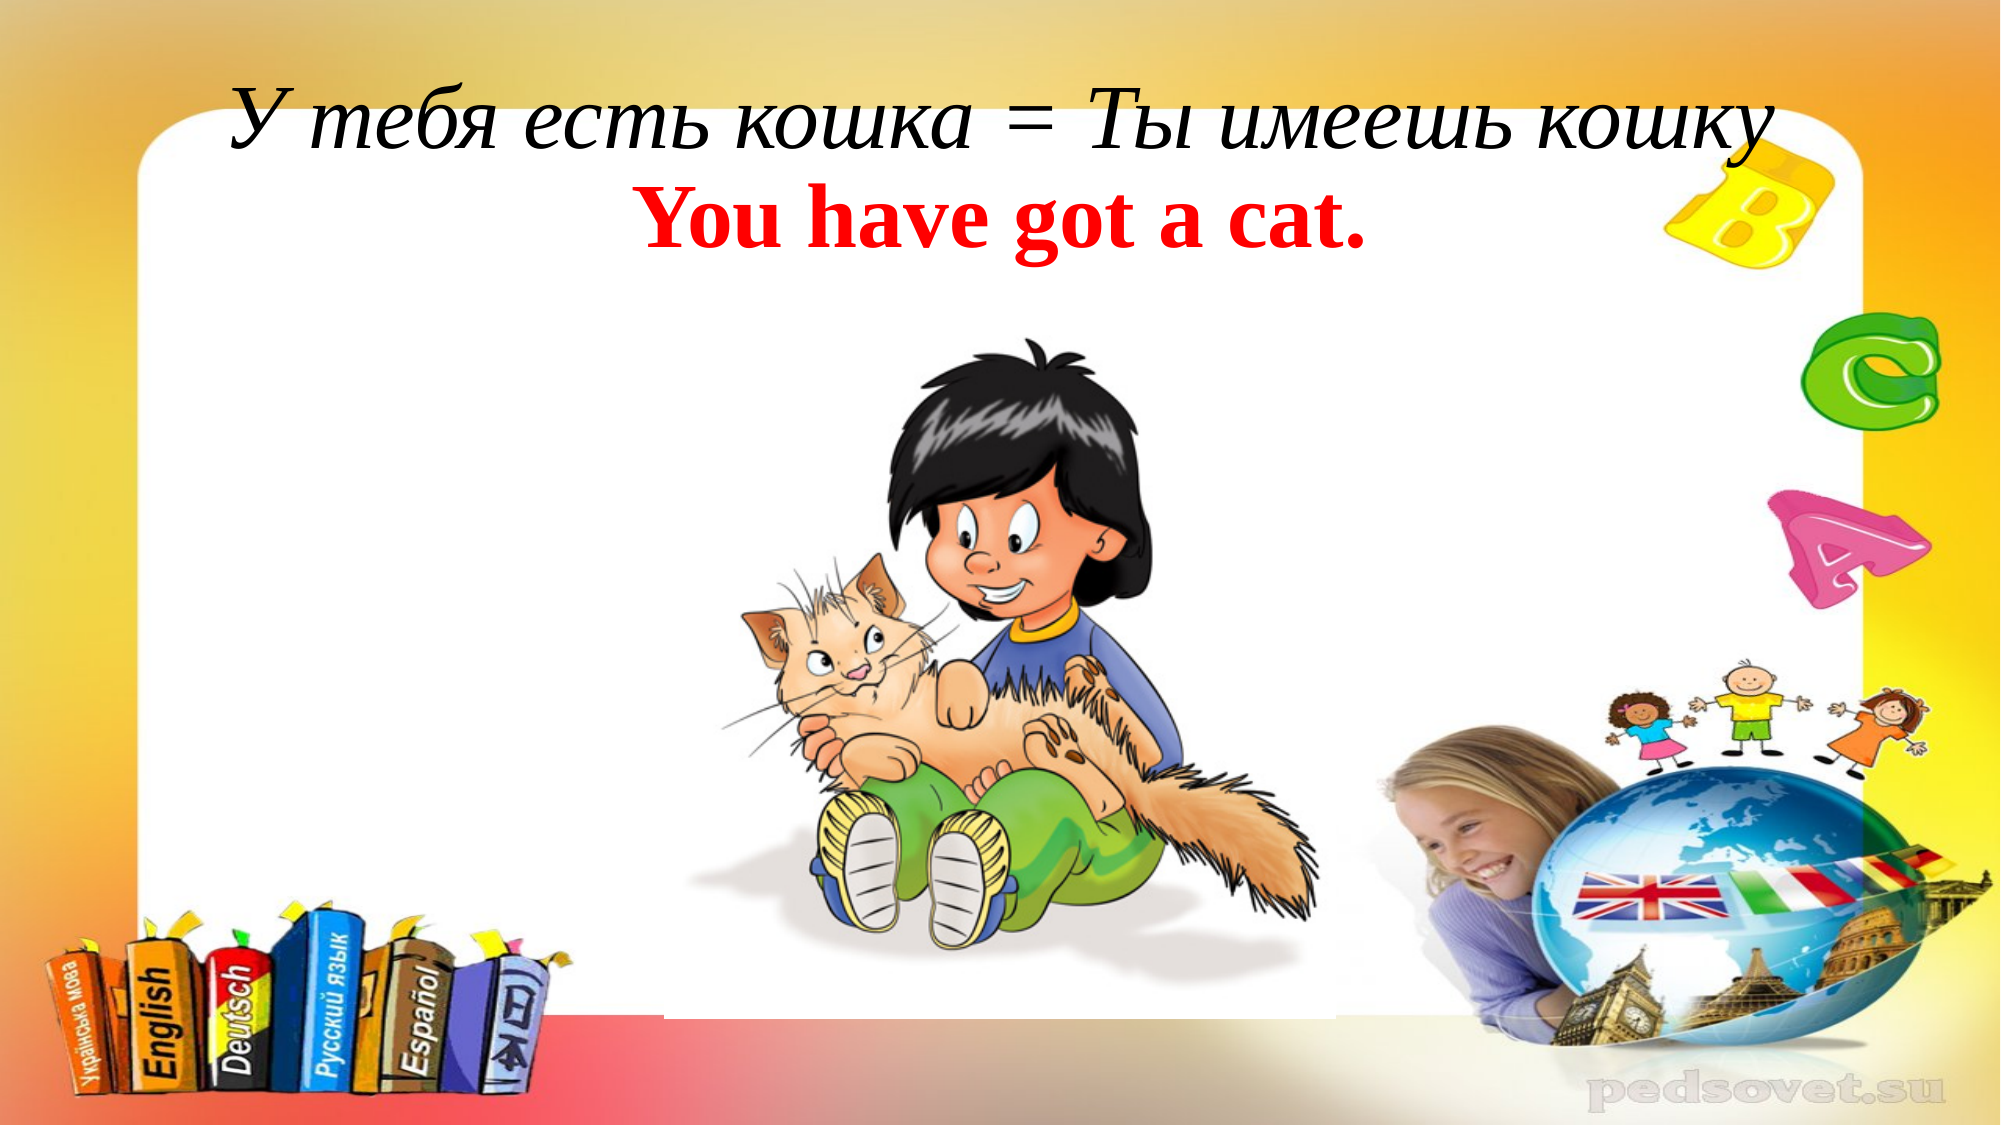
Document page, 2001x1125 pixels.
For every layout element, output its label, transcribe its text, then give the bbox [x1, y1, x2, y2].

picture [0, 0, 2001, 1125]
title У тебя есть кошка = Ты имеешь кошку You have got a cat. [137, 59, 1863, 278]
